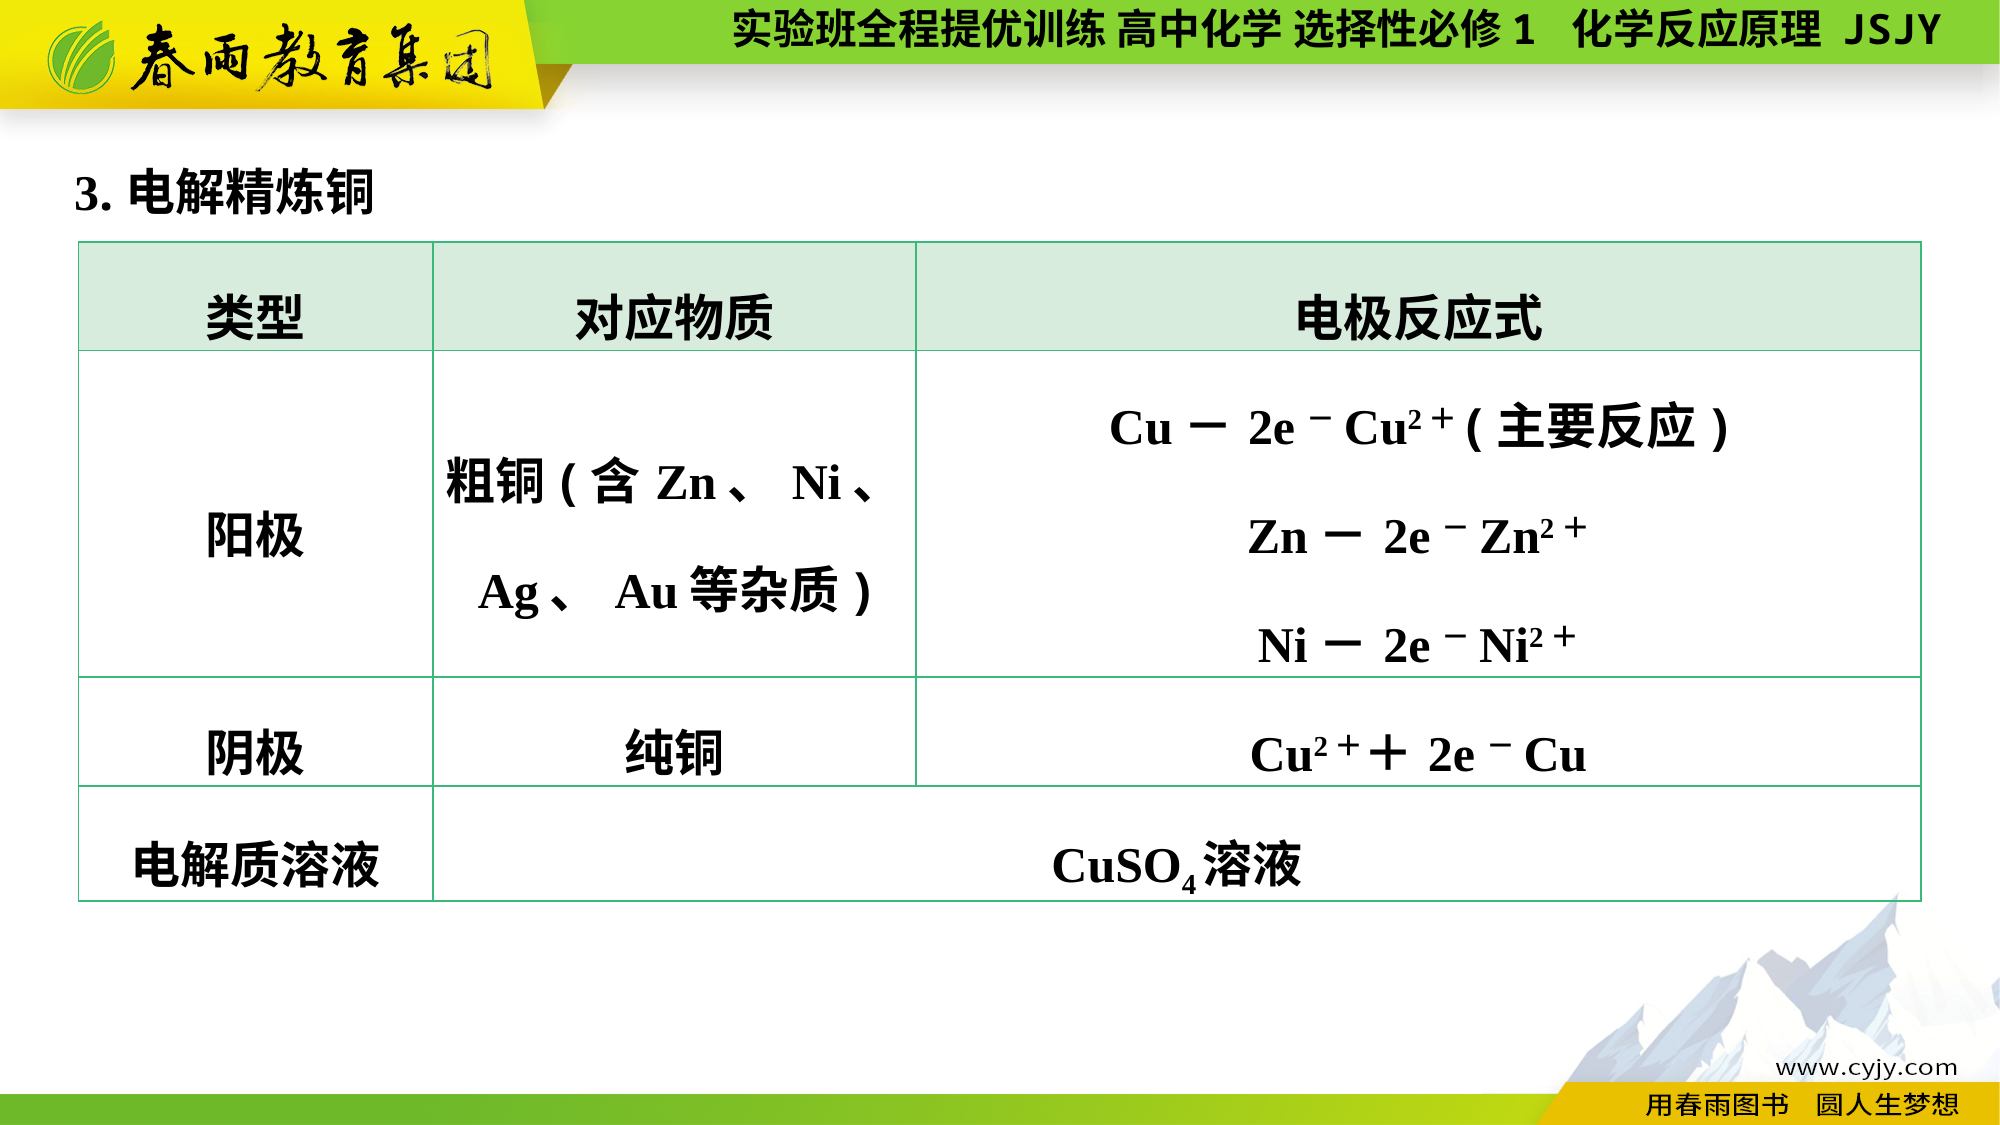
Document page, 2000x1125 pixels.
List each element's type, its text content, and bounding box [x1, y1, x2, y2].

list 3.电解精炼铜 [59, 122, 1944, 217]
picture [0, 0, 2000, 1125]
